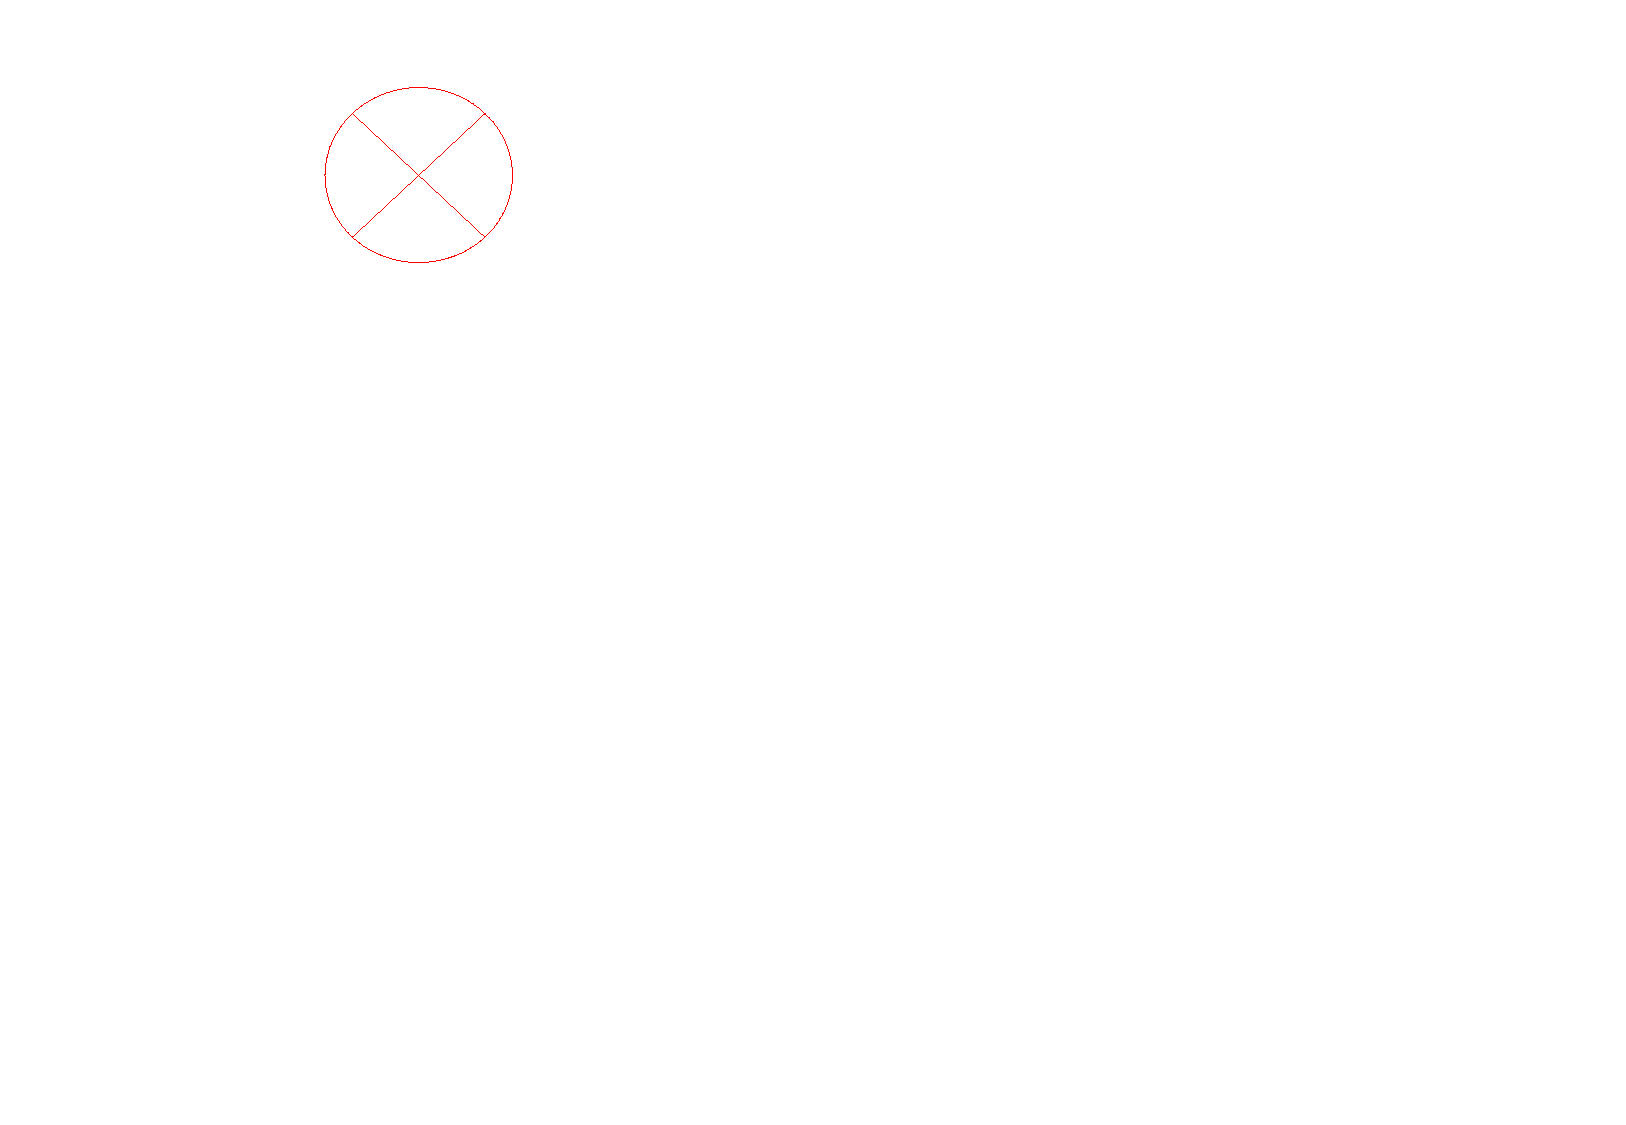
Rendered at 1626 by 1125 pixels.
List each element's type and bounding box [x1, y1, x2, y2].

text_box [324, 87, 513, 263]
